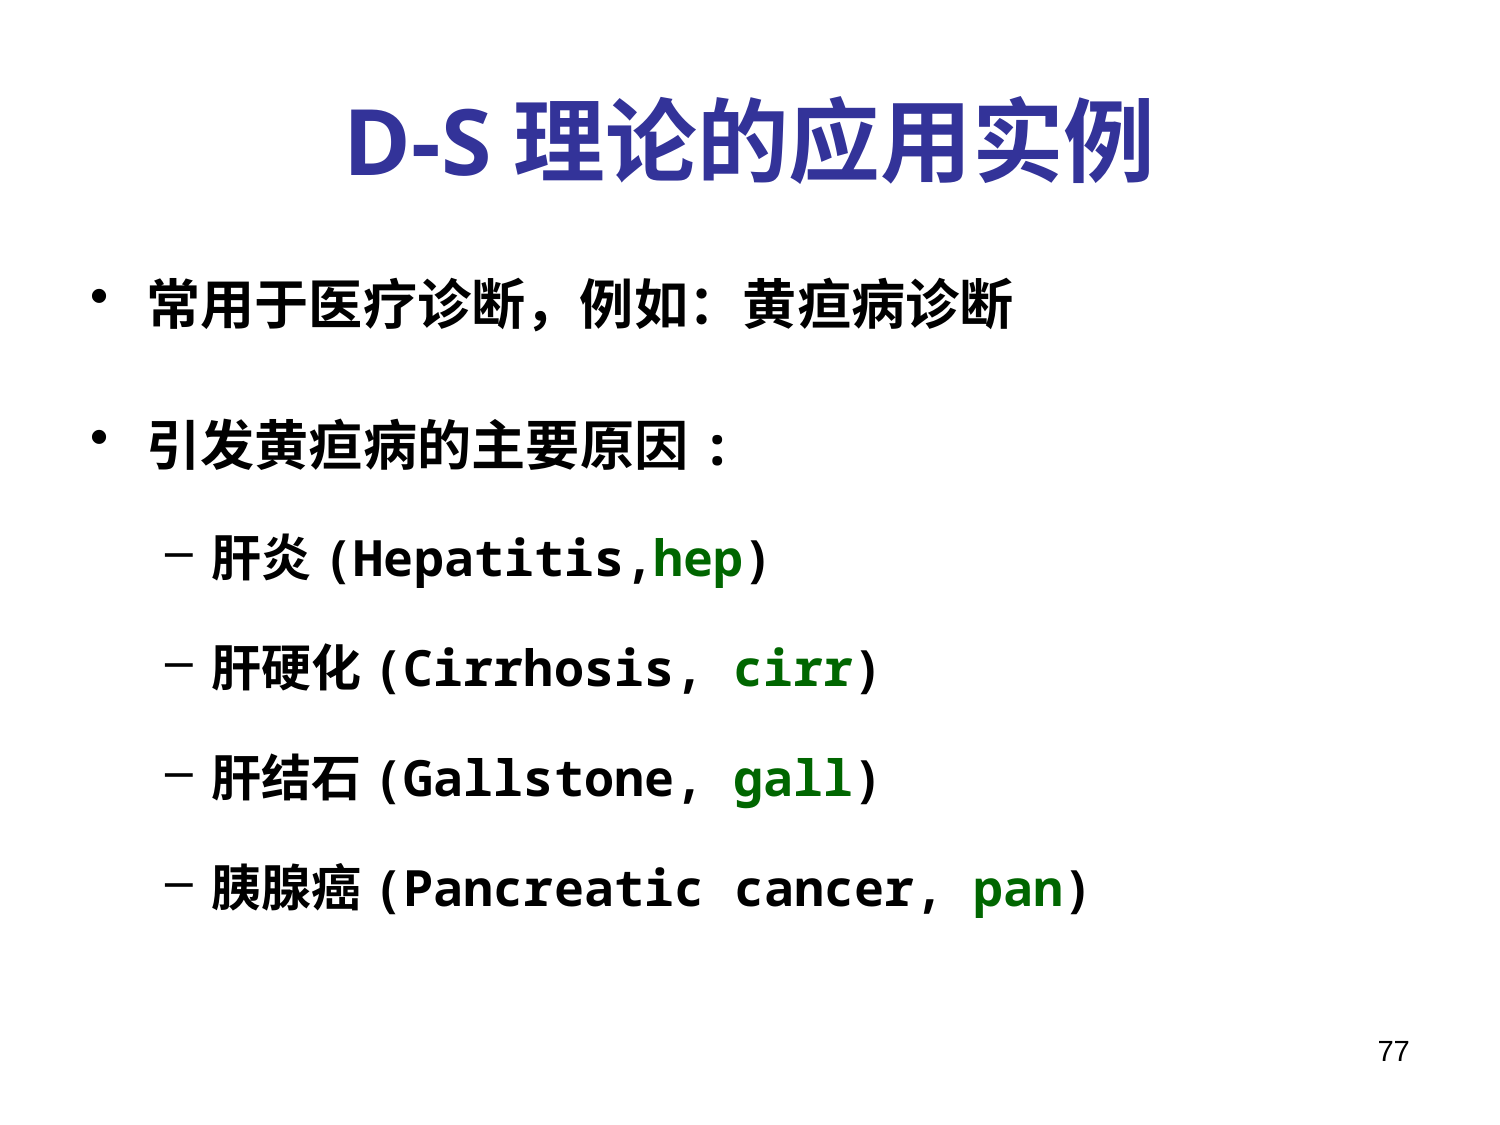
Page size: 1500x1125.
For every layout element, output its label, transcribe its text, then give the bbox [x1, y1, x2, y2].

list 常用于医疗诊断，例如：黄疸病诊断 引发黄疸病的主要原因: 肝炎(Hepatitis,hep) 肝硬化(Cirrhosis, cirr) 肝结石(Gallstone, gall) 胰腺癌(Pancreatic cancer, pan) [75, 262, 1425, 1005]
slide_number 77 [1074, 1024, 1425, 1103]
title D-S理论的应用实例 [75, 45, 1425, 233]
